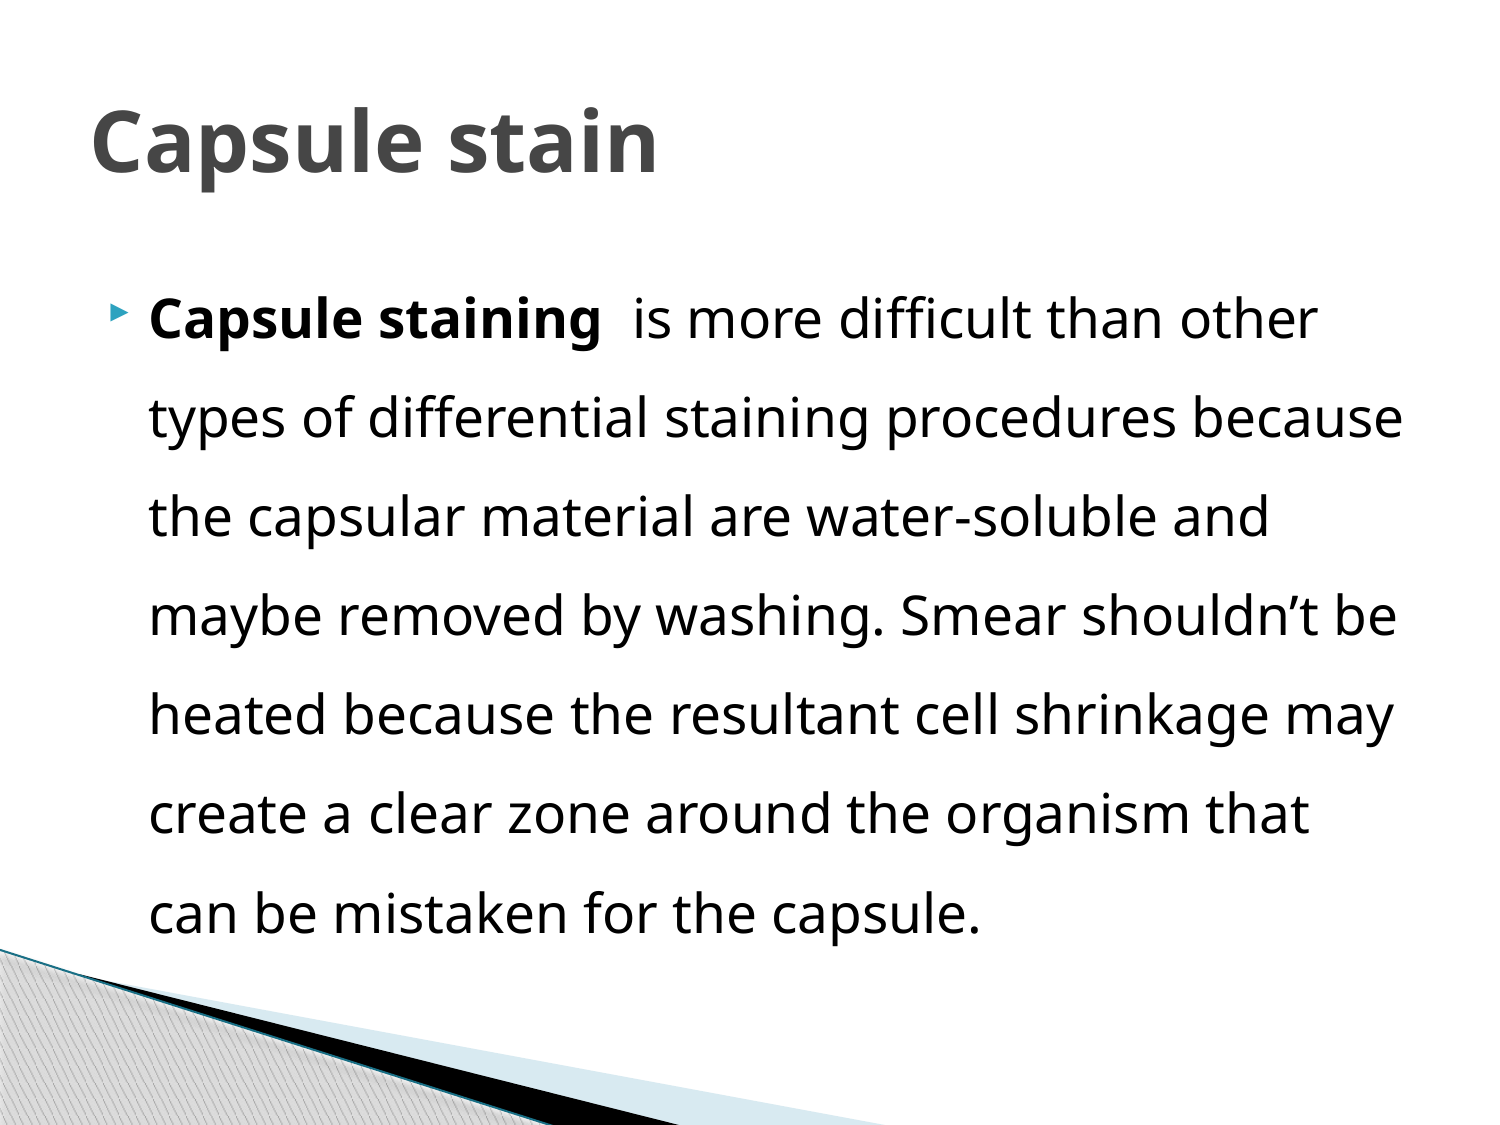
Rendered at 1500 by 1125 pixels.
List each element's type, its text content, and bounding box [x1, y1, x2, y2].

title Capsule stain [75, 45, 1425, 233]
list Capsule staining is more difficult than other types of differential staining procedures because the capsular material are water-soluble and maybe removed by washing. Smear shouldn’t be heated because the resultant cell shrinkage may create a clear zone around the organism that can be mistaken for the capsule. [75, 243, 1425, 986]
